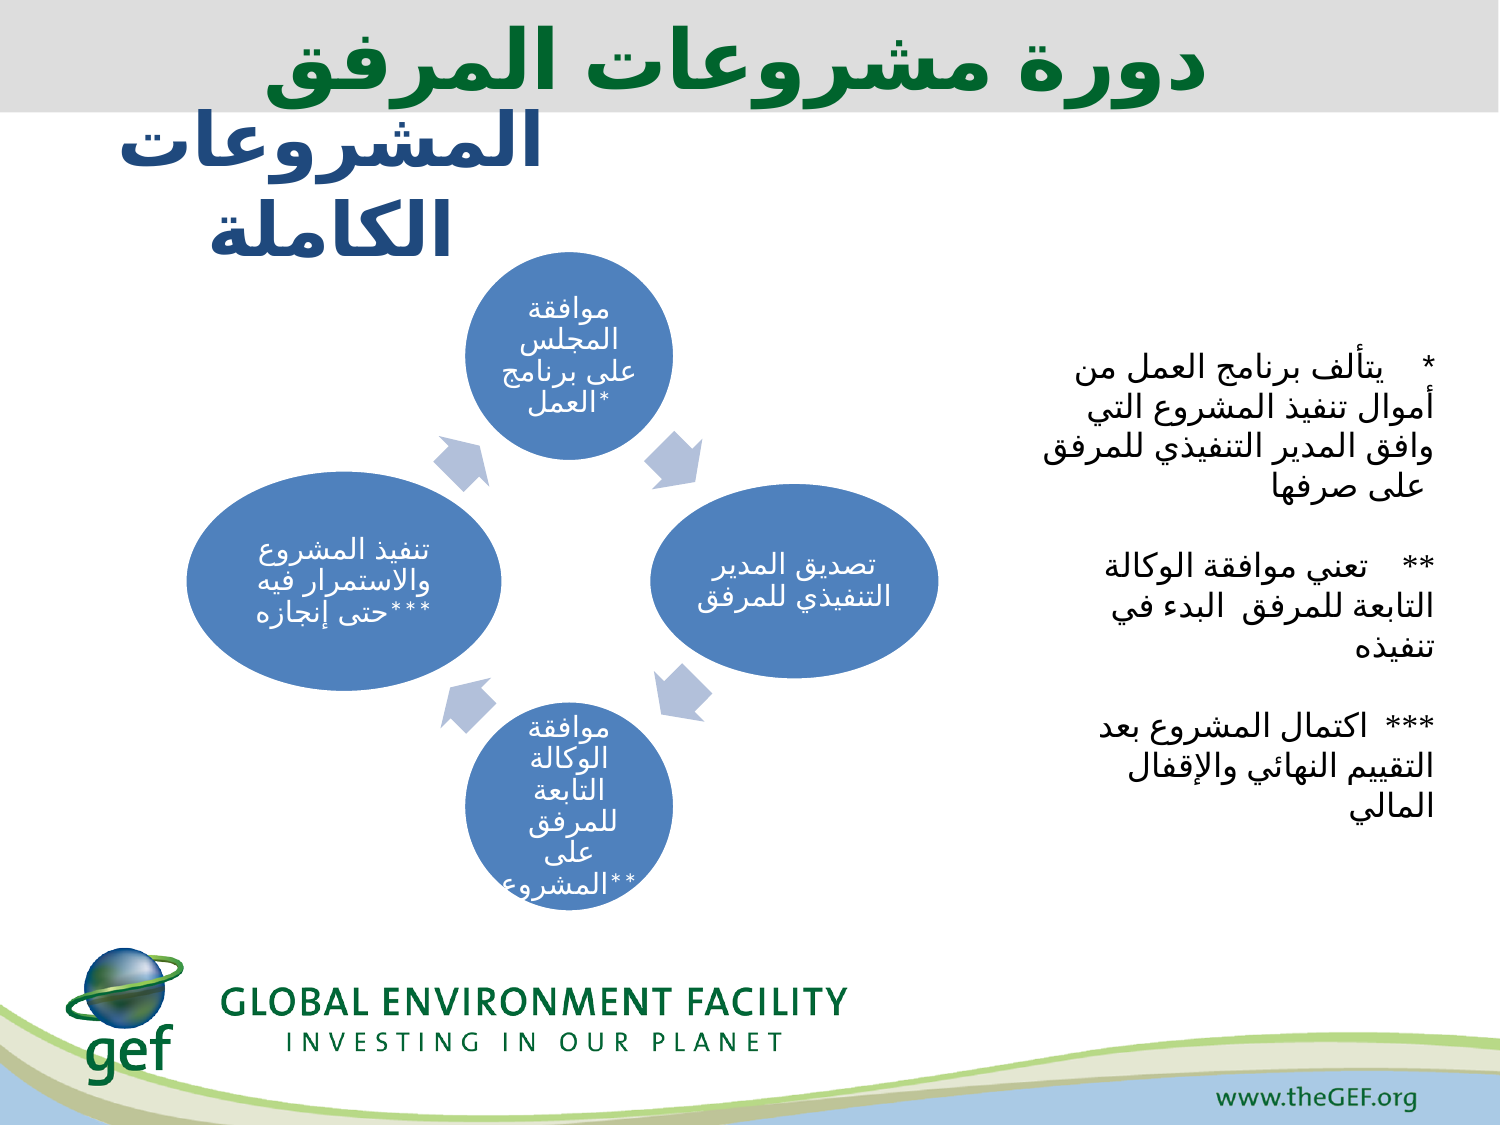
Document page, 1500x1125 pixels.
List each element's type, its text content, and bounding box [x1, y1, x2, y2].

text_box دورة مشروعات المرفق [0, 0, 1499, 113]
picture [0, 920, 1500, 1125]
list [0, 249, 1201, 913]
title المشروعات الكاملة [49, 87, 613, 248]
text_box * يتألف برنامج العمل من أموال تنفيذ المشروع التي وافق المدير التنفيذي للمرفق على صرفها ** تعني موافقة الوكالة التابعة للمرفق البدء في تنفيذه *** اكتمال المشروع بعد التقييم النهائي والإقفال المالي [1204, 337, 1450, 872]
